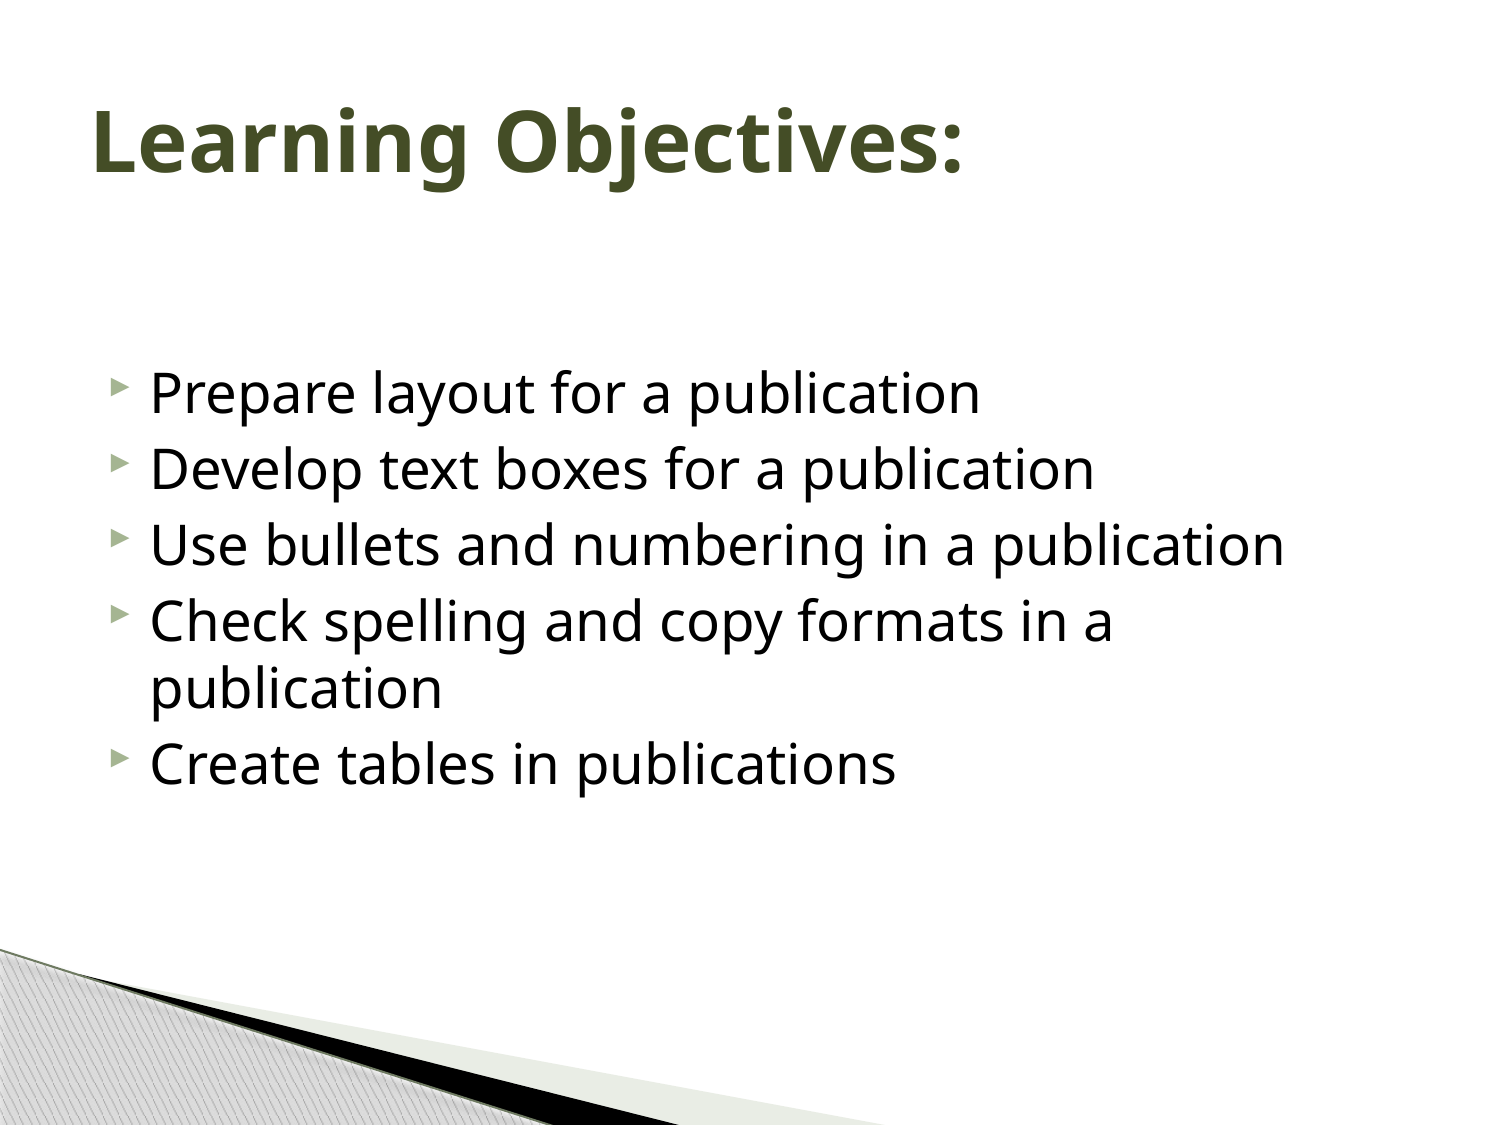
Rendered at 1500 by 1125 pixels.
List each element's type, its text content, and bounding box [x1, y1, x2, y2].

list Prepare layout for a publication Develop text boxes for a publication Use bullets and numbering in a publication Check spelling and copy formats in a publication Create tables in publications [75, 350, 1425, 1093]
title Learning Objectives: [75, 45, 1425, 233]
